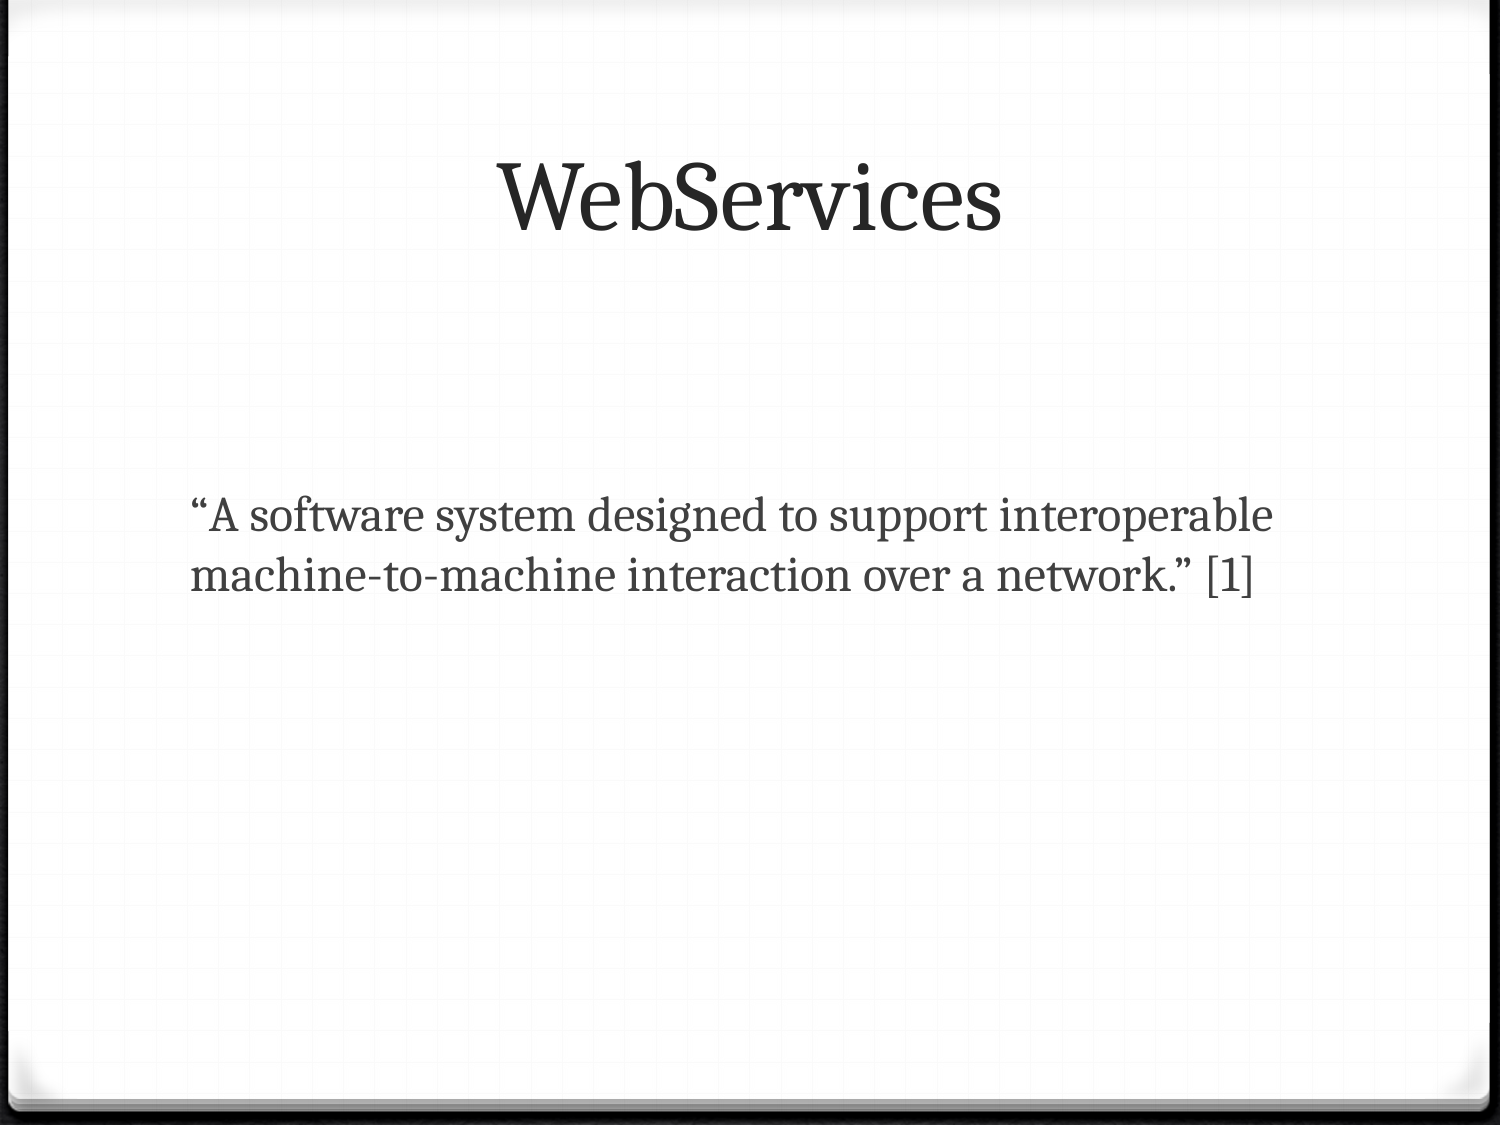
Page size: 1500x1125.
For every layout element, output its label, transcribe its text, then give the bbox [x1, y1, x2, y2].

title WebServices [90, 71, 1410, 309]
picture [0, 0, 1500, 1125]
list “A software system designed to support interoperable machine-to-machine interaction over a network.” [1] [137, 334, 1363, 983]
